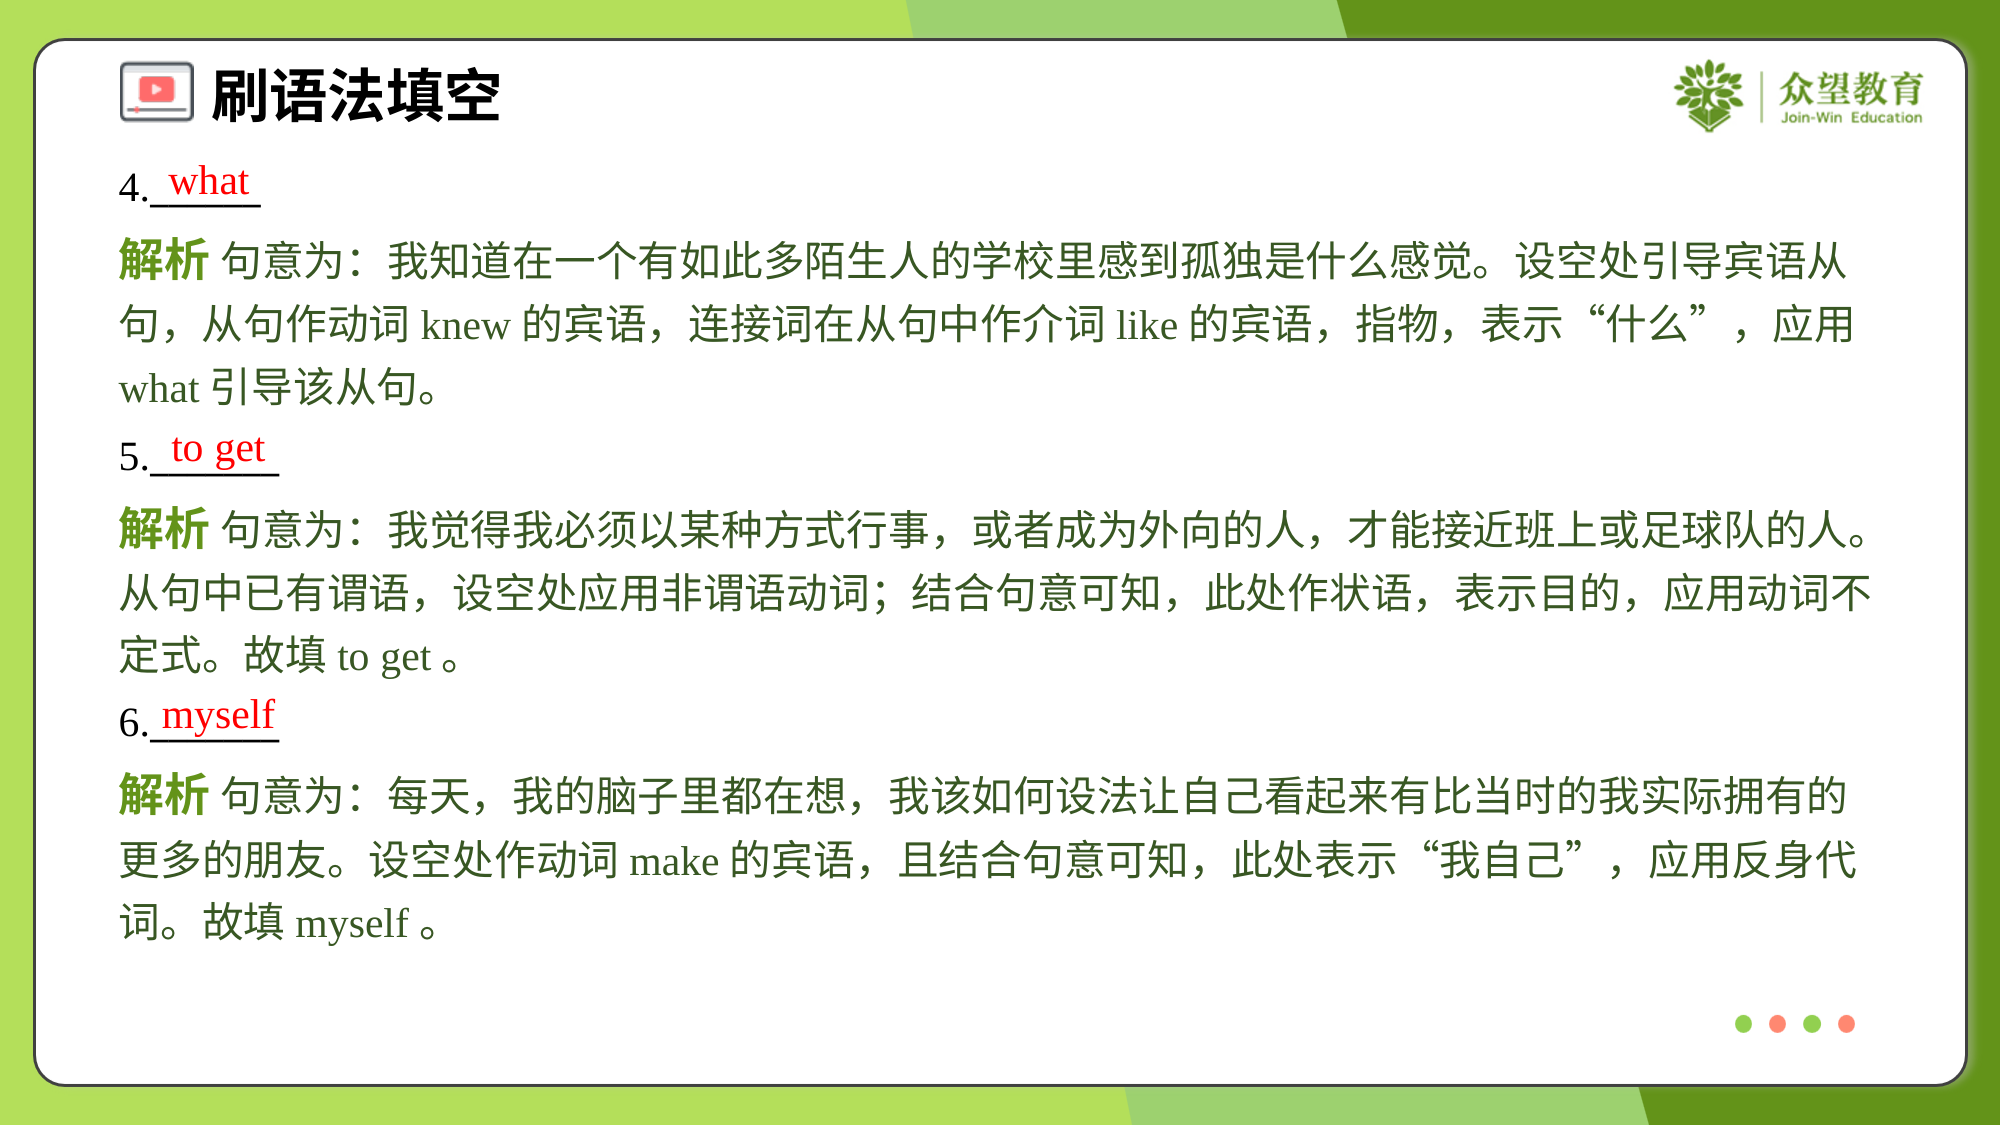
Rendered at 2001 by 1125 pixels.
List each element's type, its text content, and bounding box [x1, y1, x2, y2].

text_box 解析 句意为：我知道在一个有如此多陌生人的学校里感到孤独是什么感觉。设空处引导宾语从句，从句作动词knew的宾语，连接词在从句中作介词like的宾语，指物，表示“什么”，应用what引导该从句。 [118, 216, 1883, 411]
text_box 4.______ [118, 146, 1883, 210]
picture [0, 0, 2000, 1125]
text_box to get [151, 407, 286, 470]
text_box 解析 句意为：每天，我的脑子里都在想，我该如何设法让自己看起来有比当时的我实际拥有的更多的朋友。设空处作动词make的宾语，且结合句意可知，此处表示“我自己”，应用反身代词。故填myself。 [118, 752, 1883, 946]
text_box 6._______ [118, 682, 1883, 745]
text_box what [153, 140, 265, 204]
text_box 解析 句意为：我觉得我必须以某种方式行事，或者成为外向的人，才能接近班上或足球队的人。从句中已有谓语，设空处应用非谓语动词；结合句意可知，此处作状语，表示目的，应用动词不定式。故填to get。 [118, 485, 1883, 680]
text_box 5._______ [118, 415, 1883, 479]
text_box myself [147, 674, 291, 737]
